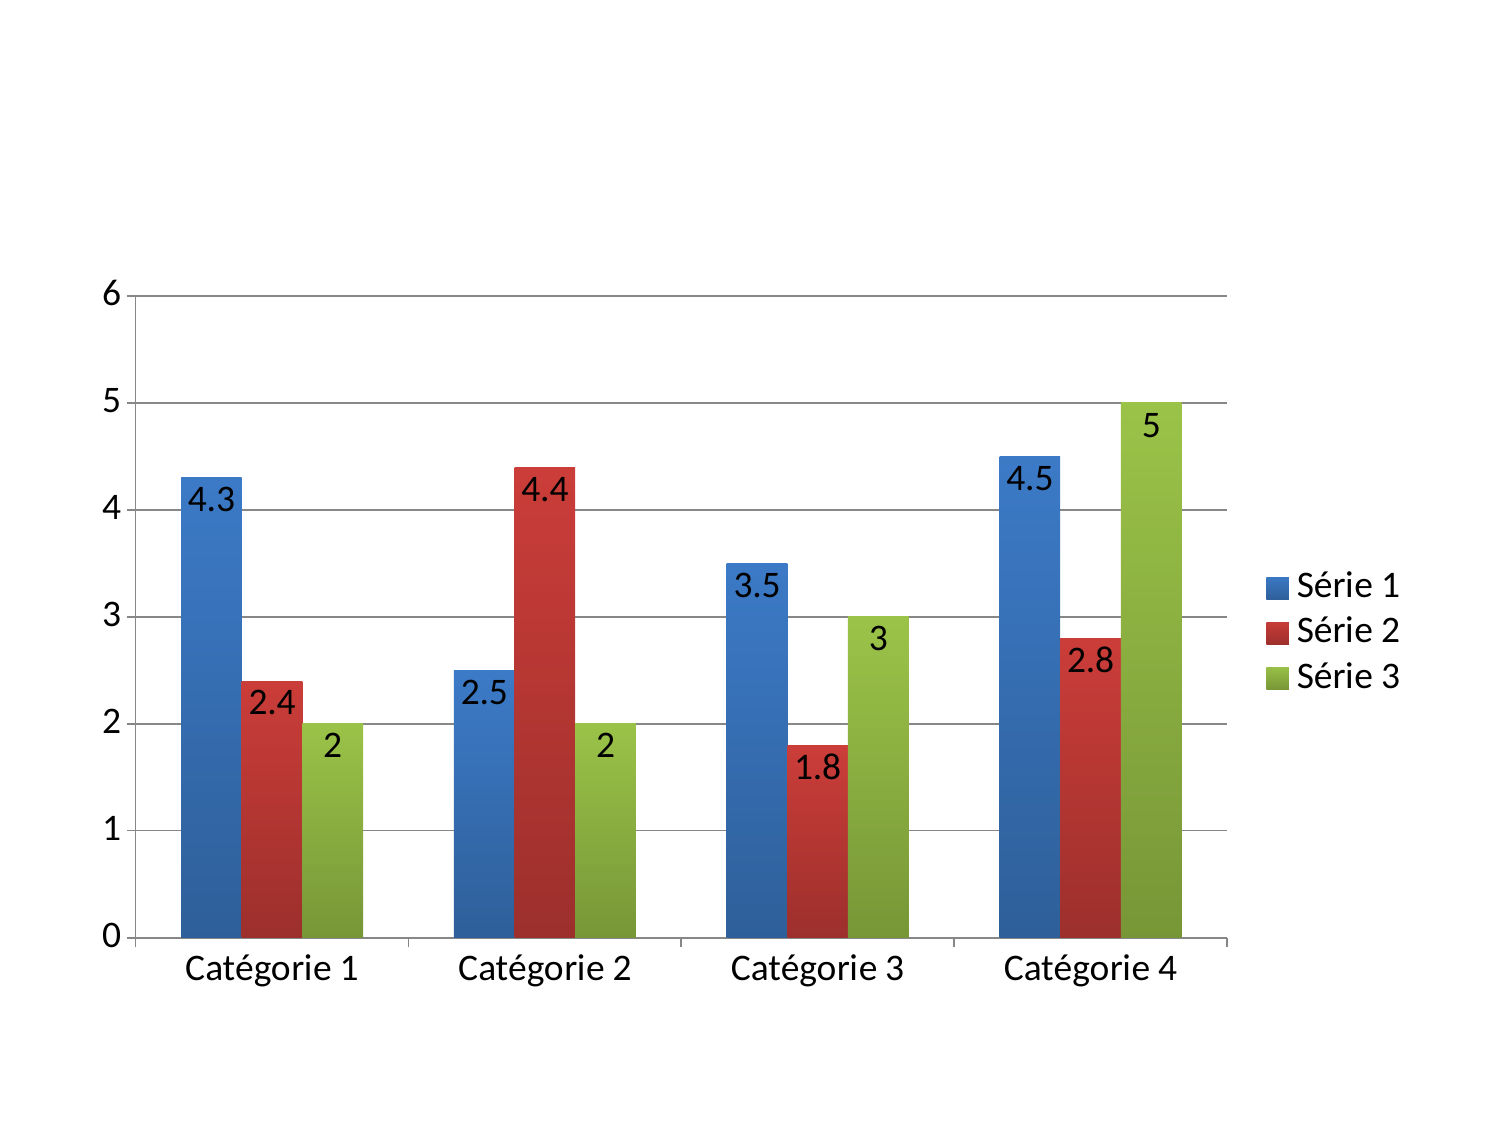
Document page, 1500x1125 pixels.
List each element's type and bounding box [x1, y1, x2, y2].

chart [74, 262, 1426, 1006]
